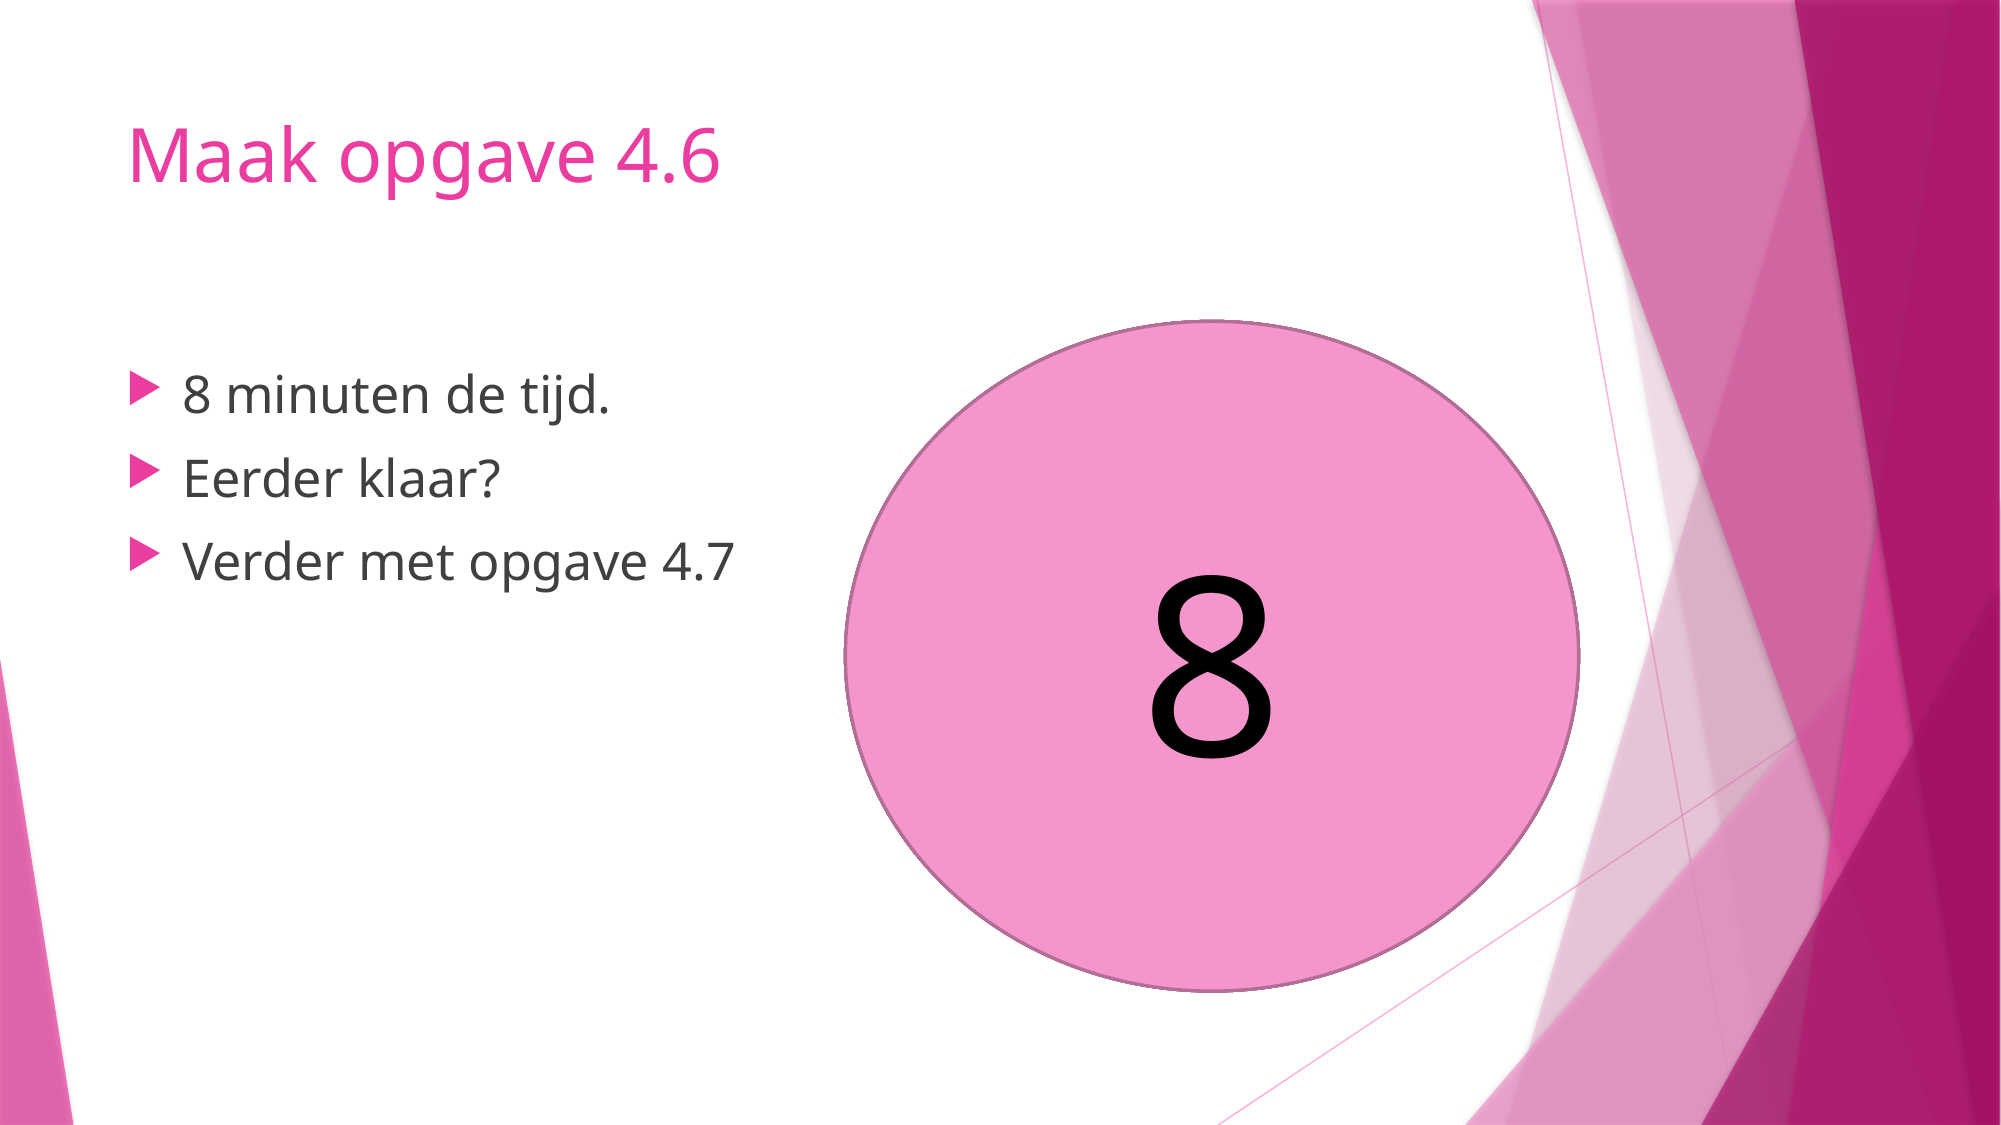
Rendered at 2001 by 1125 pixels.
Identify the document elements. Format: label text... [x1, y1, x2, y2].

title Maak opgave 4.6 [111, 99, 1522, 317]
text_box 8 [843, 319, 1581, 993]
list 8 minuten de tijd. Eerder klaar? Verder met opgave 4.7 [111, 354, 849, 993]
